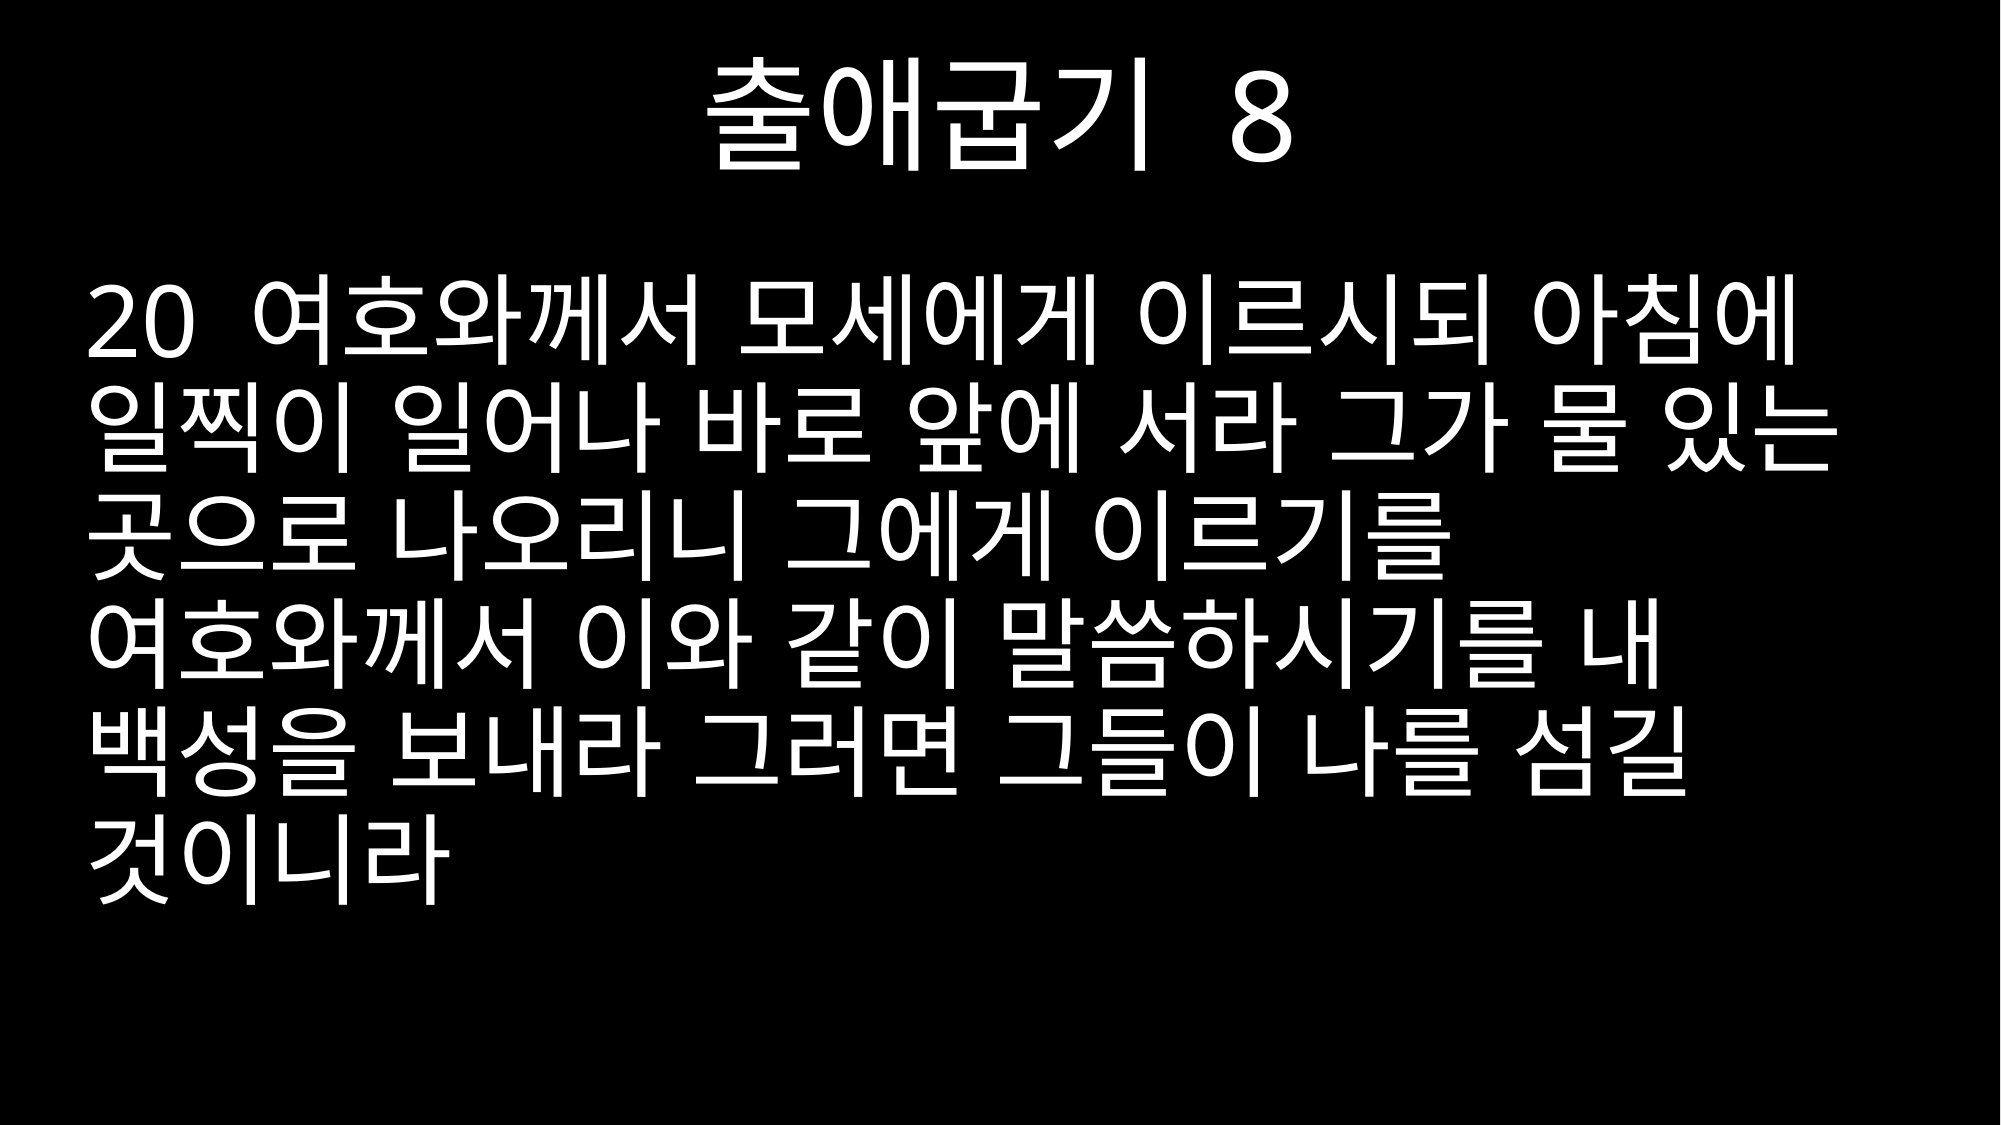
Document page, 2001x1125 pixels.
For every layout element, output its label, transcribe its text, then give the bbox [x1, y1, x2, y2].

list 20 여호와께서 모세에게 이르시되 아침에 일찍이 일어나 바로 앞에 서라 그가 물 있는 곳으로 나오리니 그에게 이르기를 여호와께서 이와 같이 말씀하시기를 내 백성을 보내라 그러면 그들이 나를 섬길 것이니라 [69, 263, 1953, 423]
footer 출애굽기 8 [0, 32, 2000, 192]
picture [0, 0, 2001, 1125]
